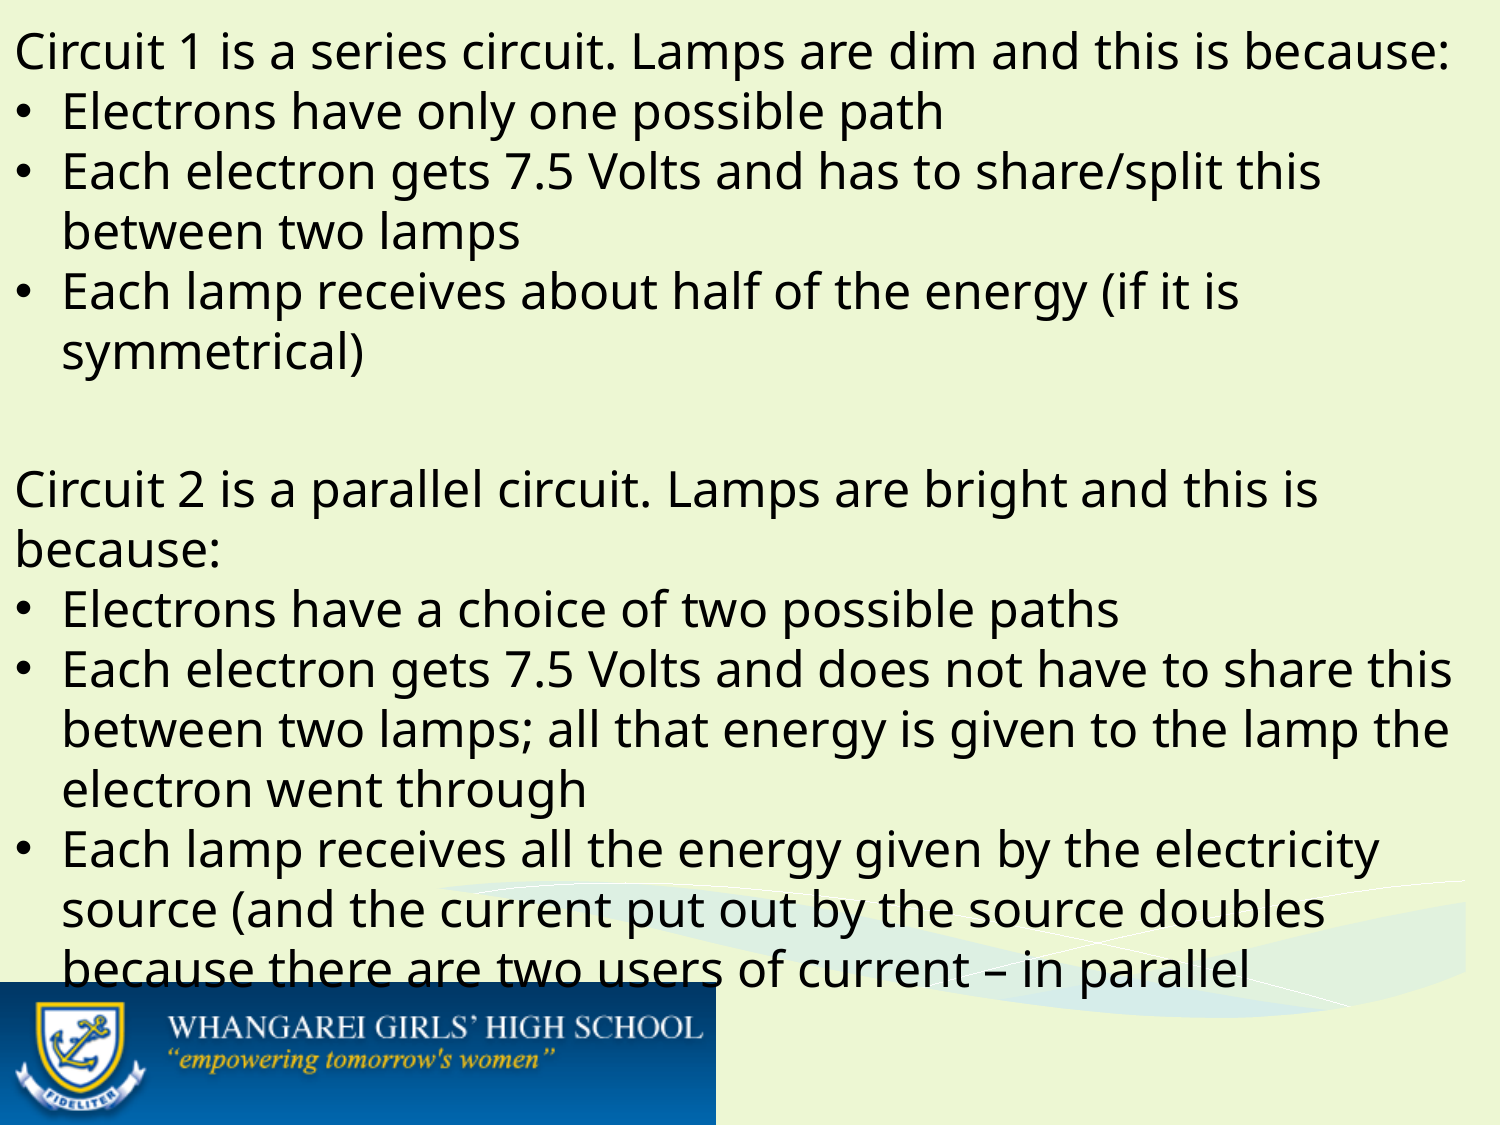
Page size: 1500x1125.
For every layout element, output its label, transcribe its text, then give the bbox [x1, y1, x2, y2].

picture [0, 982, 716, 1125]
text_box Circuit 1 is a series circuit. Lamps are dim and this is because: Electrons have only one possible path Each electron gets 7.5 Volts and has to share/split this between two lamps Each lamp receives about half of the energy (if it is symmetrical) [0, 12, 1488, 388]
text_box Circuit 2 is a parallel circuit. Lamps are bright and this is because: Electrons have a choice of two possible paths Each electron gets 7.5 Volts and does not have to share this between two lamps; all that energy is given to the lamp the electron went through Each lamp receives all the energy given by the electricity source (and the current put out by the source doubles because there are two users of current – in parallel [0, 449, 1488, 1005]
